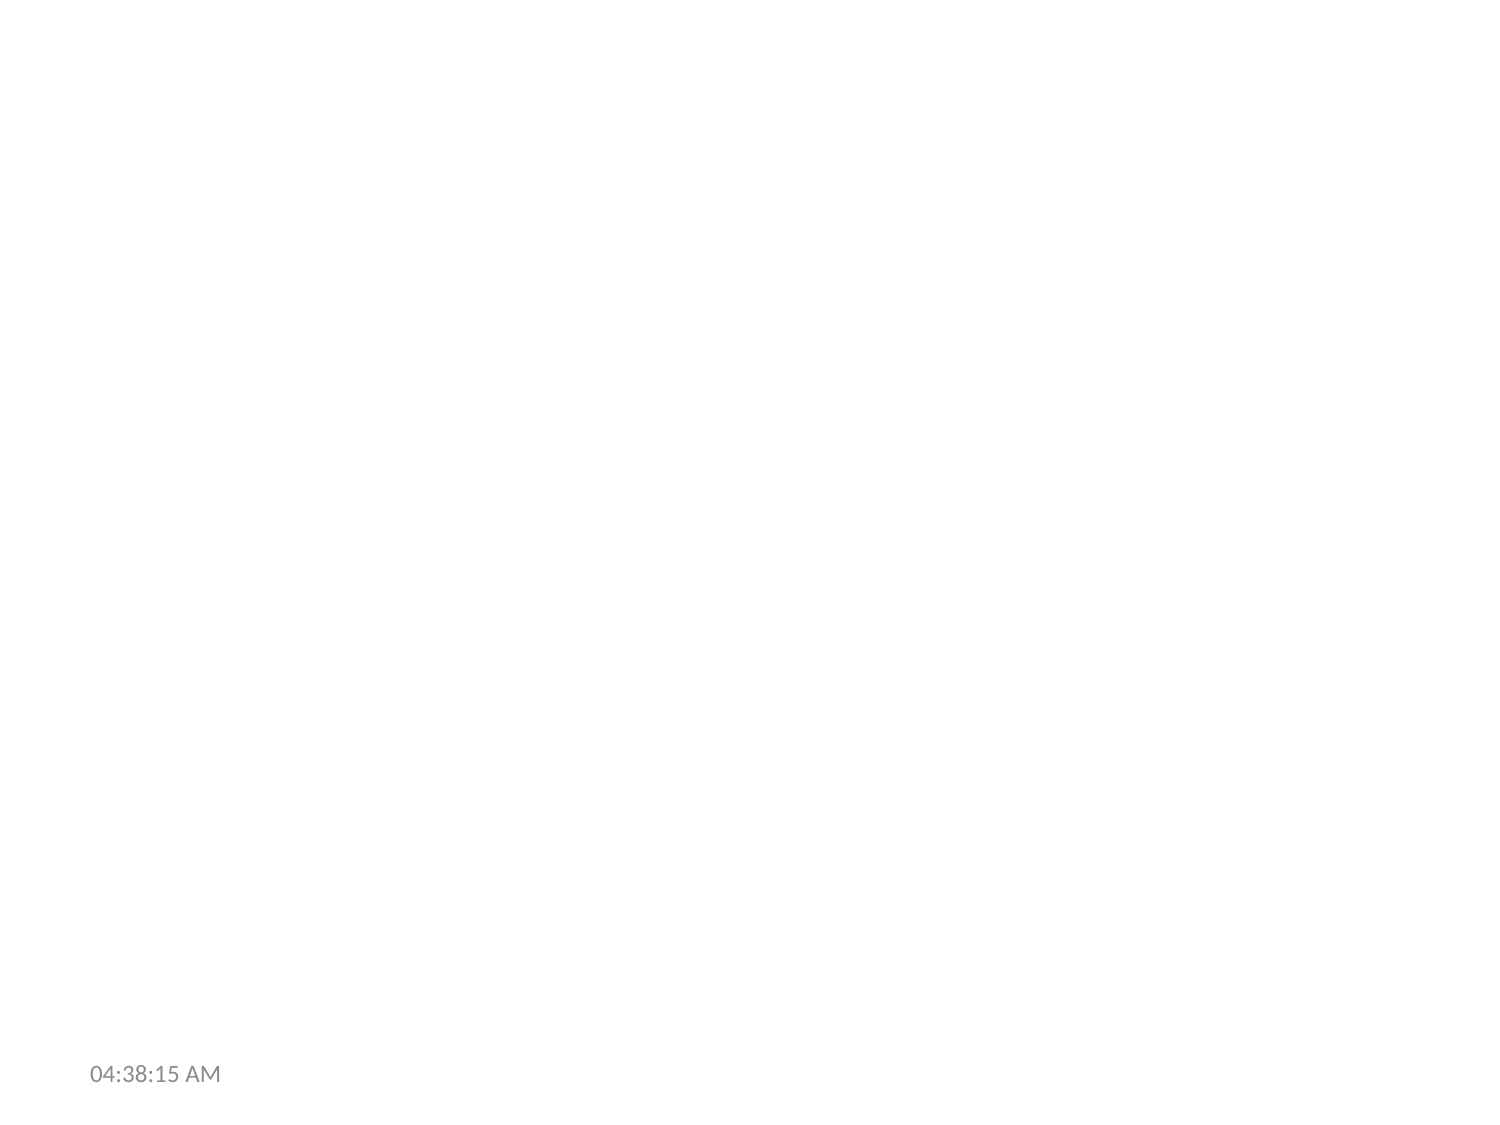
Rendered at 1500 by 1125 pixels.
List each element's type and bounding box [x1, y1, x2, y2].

slide_number [75, 1042, 425, 1103]
